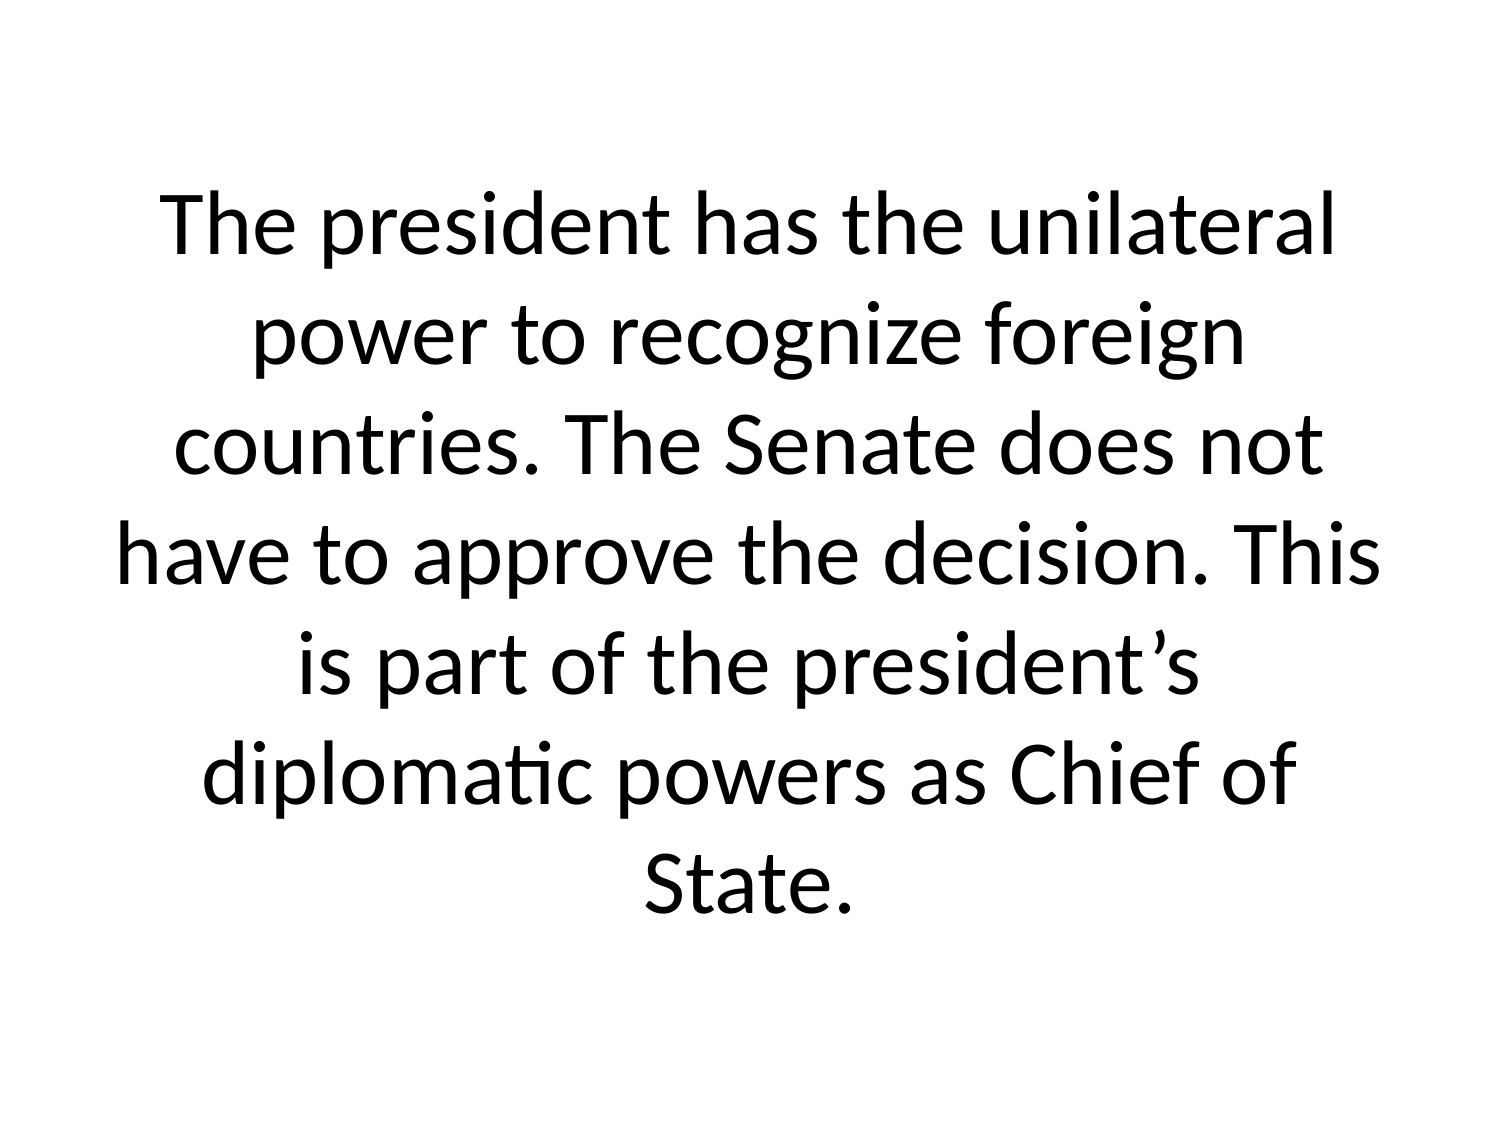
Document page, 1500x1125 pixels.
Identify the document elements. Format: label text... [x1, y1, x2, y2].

title The president has the unilateral power to recognize foreign countries. The Senate does not have to approve the decision. This is part of the president’s diplomatic powers as Chief of State. [74, 44, 1426, 1051]
